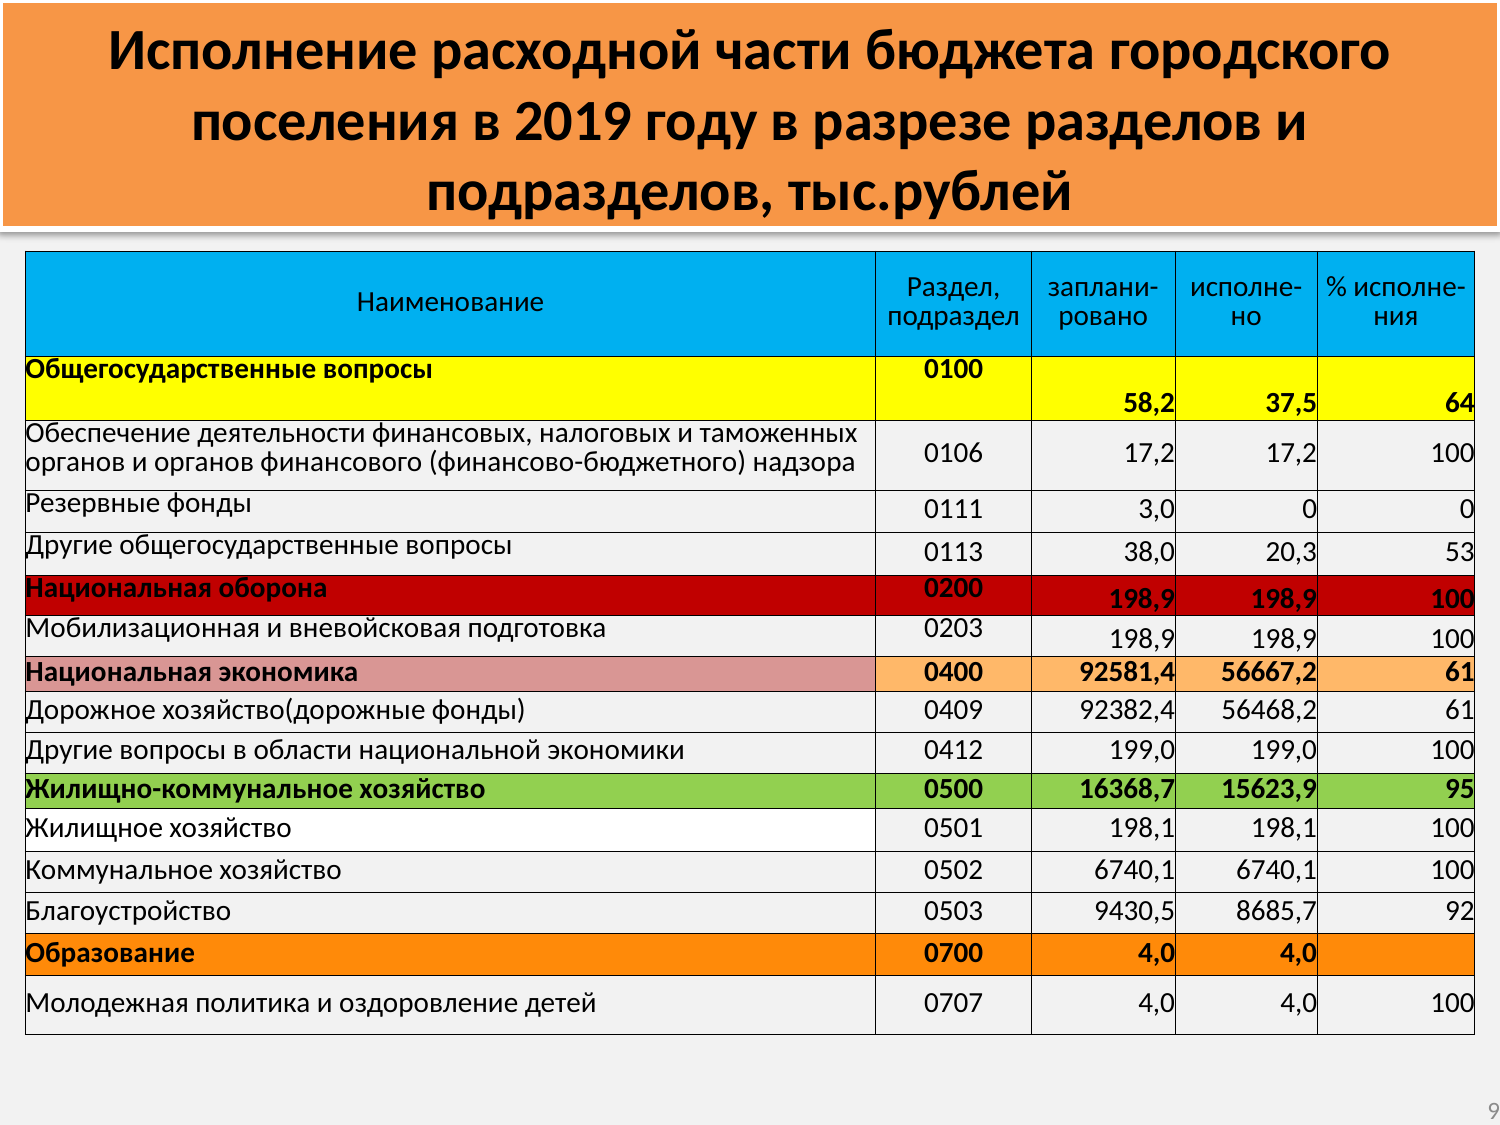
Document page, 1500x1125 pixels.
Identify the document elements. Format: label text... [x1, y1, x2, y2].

table_cell 92382,4 [1032, 692, 1175, 732]
table_cell 4,0 [1032, 934, 1175, 975]
table_cell 6740,1 [1032, 852, 1175, 892]
table_cell 61 [1318, 657, 1474, 691]
table_cell 4,0 [1176, 934, 1317, 975]
table_cell 100 [1318, 809, 1474, 851]
table_cell 53 [1318, 533, 1474, 575]
table_header % исполне-ния [1318, 252, 1474, 356]
table_cell 198,1 [1032, 809, 1175, 851]
table_cell 0100 [876, 357, 1031, 420]
table_cell 100 [1318, 852, 1474, 892]
table_cell 4,0 [1032, 976, 1175, 1034]
table_cell 0113 [876, 533, 1031, 575]
table_cell 0409 [876, 692, 1031, 732]
table_cell 17,2 [1176, 421, 1317, 490]
table_cell 0106 [876, 421, 1031, 490]
table_cell 92 [1318, 893, 1474, 933]
table_cell Благоустройство [26, 893, 875, 933]
table_cell Национальная оборона [26, 576, 875, 615]
table_cell 0200 [876, 576, 1031, 615]
table_cell 95 [1318, 774, 1474, 808]
table_cell 0111 [876, 491, 1031, 532]
table_cell 20,3 [1176, 533, 1317, 575]
table_cell 199,0 [1032, 733, 1175, 773]
table_cell 38,0 [1032, 533, 1175, 575]
table_cell 198,9 [1032, 616, 1175, 656]
table_cell 4,0 [1176, 976, 1317, 1034]
table_header заплани-ровано [1032, 252, 1175, 356]
table_cell Молодежная политика и оздоровление детей [26, 976, 875, 1034]
table_cell 0203 [876, 616, 1031, 656]
table_cell 198,9 [1176, 616, 1317, 656]
table_cell 100 [1318, 616, 1474, 656]
table_cell Общегосударственные вопросы [26, 357, 875, 420]
table_cell 0500 [876, 774, 1031, 808]
table_cell 0 [1318, 491, 1474, 532]
table_cell 3,0 [1032, 491, 1175, 532]
table_cell Жилищное хозяйство [26, 809, 875, 851]
table_cell [1318, 934, 1474, 975]
table_cell 100 [1318, 421, 1474, 490]
text_box Исполнение расходной части бюджета городского поселения в 2019 году в разрезе разделов и подразделов, тыс.рублей [0, 0, 1500, 232]
table_cell 198,9 [1176, 576, 1317, 615]
table_cell Другие общегосударственные вопросы [26, 533, 875, 575]
table_cell Дорожное хозяйство(дорожные фонды) [26, 692, 875, 732]
table_cell 37,5 [1176, 357, 1317, 420]
table_cell Жилищно-коммунальное хозяйство [26, 774, 875, 808]
table_cell 15623,9 [1176, 774, 1317, 808]
table_cell 0400 [876, 657, 1031, 691]
table_cell 0501 [876, 809, 1031, 851]
table_cell 17,2 [1032, 421, 1175, 490]
table_cell 0502 [876, 852, 1031, 892]
table_cell 100 [1318, 576, 1474, 615]
table_cell 198,1 [1176, 809, 1317, 851]
table_cell 8685,7 [1176, 893, 1317, 933]
table_cell Коммунальное хозяйство [26, 852, 875, 892]
table_cell 16368,7 [1032, 774, 1175, 808]
table_cell Мобилизационная и вневойсковая подготовка [26, 616, 875, 656]
table_cell Образование [26, 934, 875, 975]
table_header Раздел, подраздел [876, 252, 1031, 356]
table_cell 64 [1318, 357, 1474, 420]
table_cell 100 [1318, 733, 1474, 773]
table_cell 0 [1176, 491, 1317, 532]
table_cell Национальная экономика [26, 657, 875, 691]
table_cell 61 [1318, 692, 1474, 732]
table_cell 92581,4 [1032, 657, 1175, 691]
table_cell 9430,5 [1032, 893, 1175, 933]
table_cell 0412 [876, 733, 1031, 773]
table_cell 56667,2 [1176, 657, 1317, 691]
table_cell 100 [1318, 976, 1474, 1034]
table_cell 0503 [876, 893, 1031, 933]
table_cell 0700 [876, 934, 1031, 975]
table_cell 56468,2 [1176, 692, 1317, 732]
table_cell 198,9 [1032, 576, 1175, 615]
table_cell 0707 [876, 976, 1031, 1034]
table_cell Обеспечение деятельности финансовых, налоговых и таможенных органов и органов финансового (финансово-бюджетного) надзора [26, 421, 875, 490]
table_header исполне- но [1176, 252, 1317, 356]
table_cell Другие вопросы в области национальной экономики [26, 733, 875, 773]
table_header Наименование [26, 252, 875, 356]
table_cell Резервные фонды [26, 491, 875, 532]
table_cell 58,2 [1032, 357, 1175, 420]
table_cell 199,0 [1176, 733, 1317, 773]
table_cell 6740,1 [1176, 852, 1317, 892]
slide_number 9 [1149, 1094, 1500, 1125]
